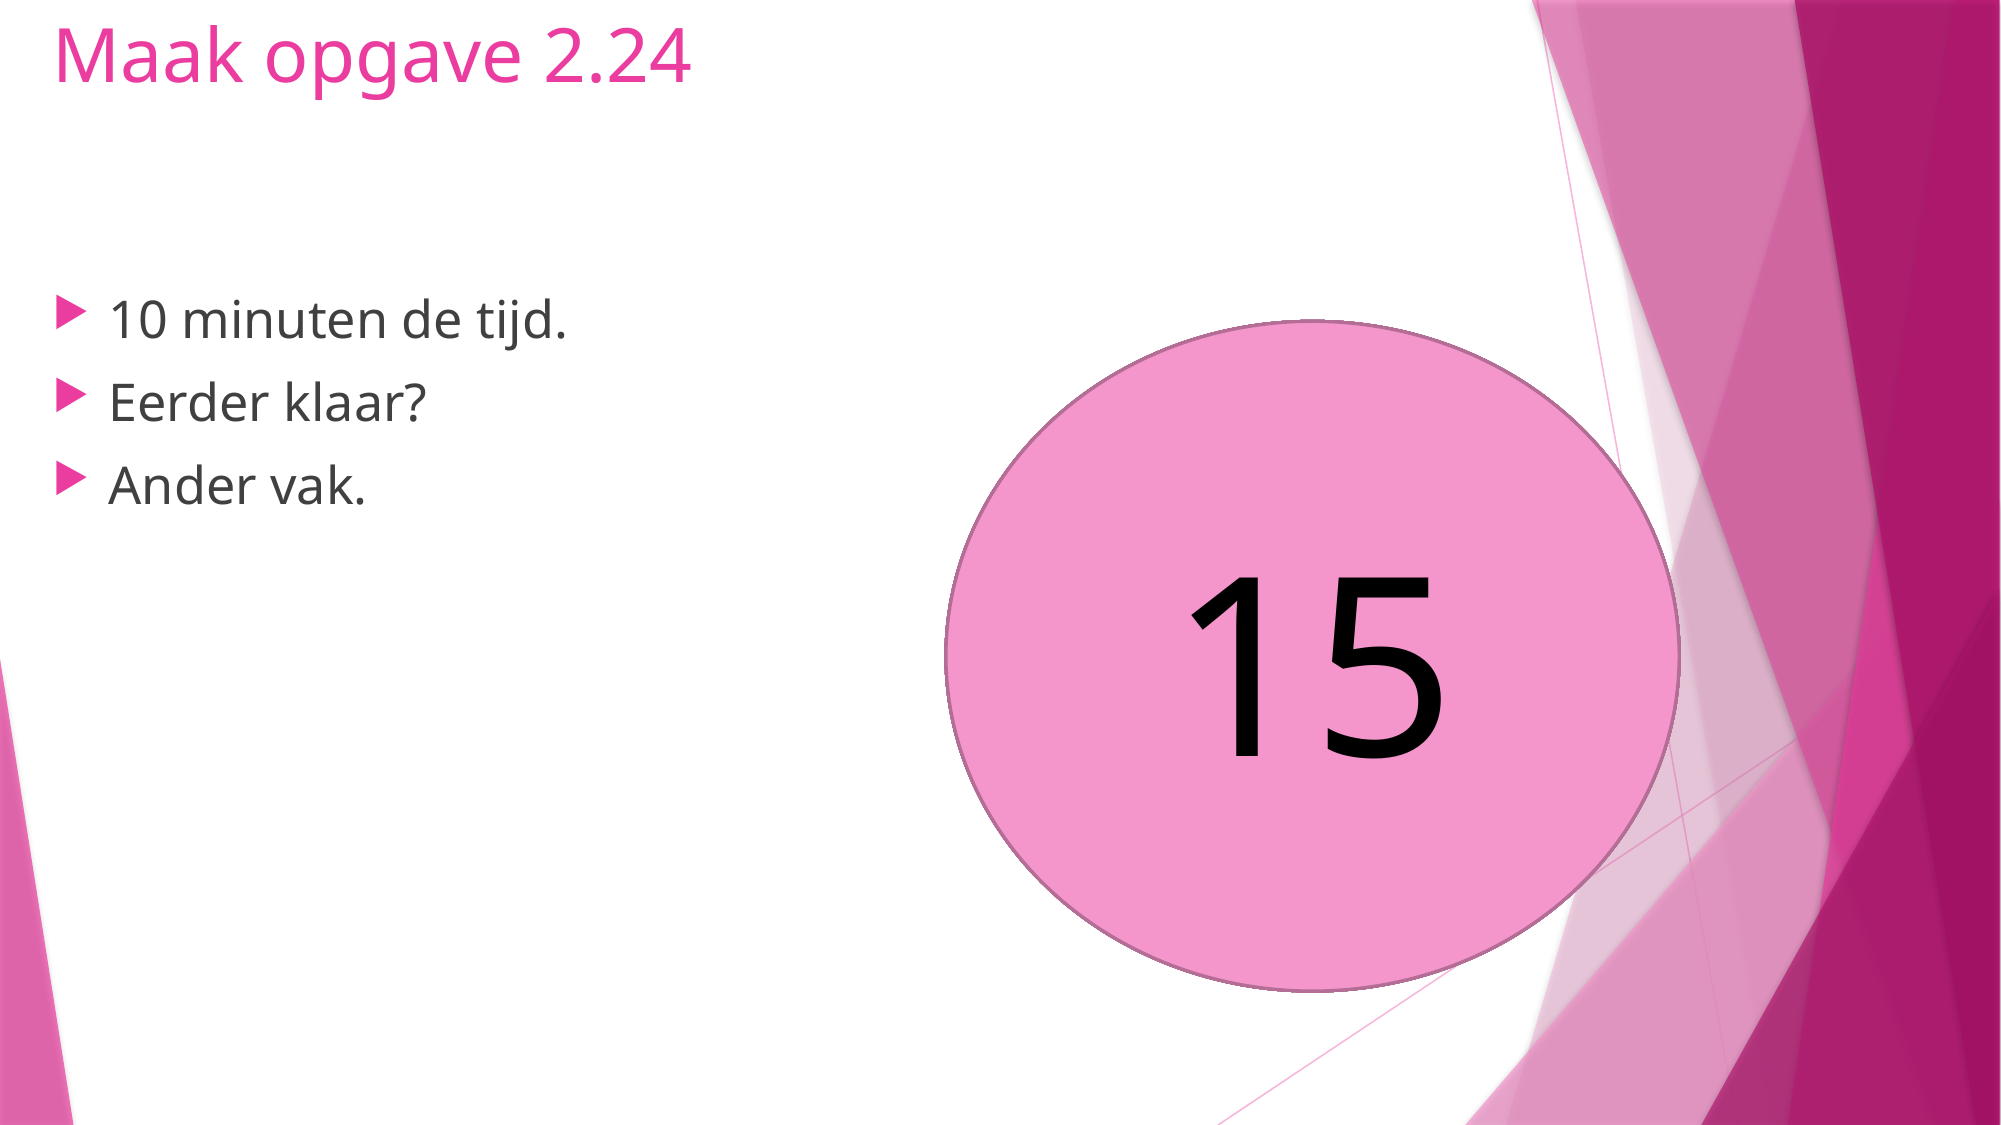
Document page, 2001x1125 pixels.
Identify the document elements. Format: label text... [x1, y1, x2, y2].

list 10 minuten de tijd. Eerder klaar? Ander vak. [37, 278, 818, 1013]
text_box 15 [944, 319, 1681, 993]
title Maak opgave 2.24 [37, 0, 1494, 260]
